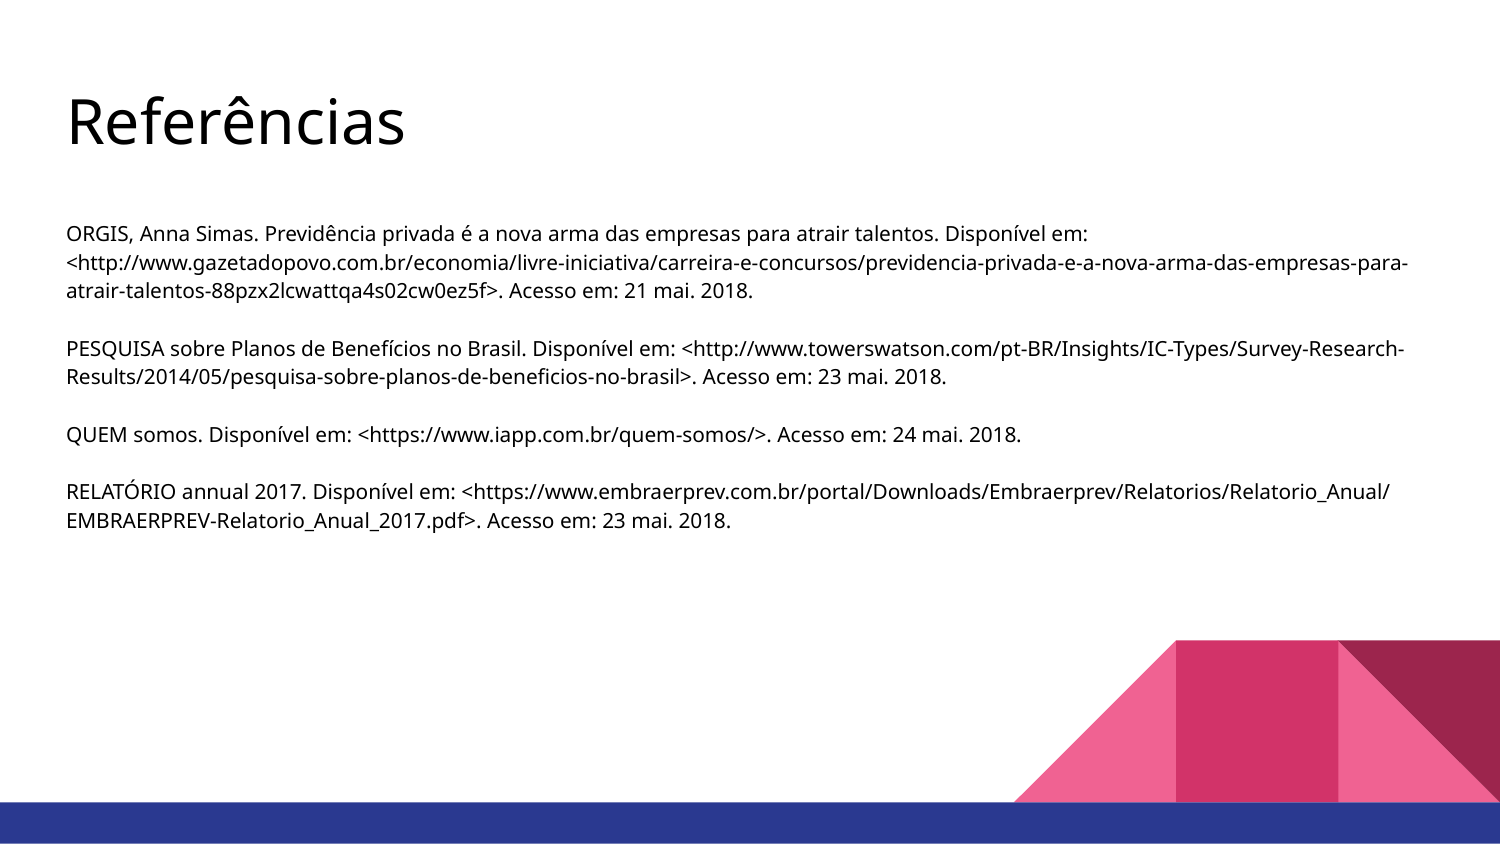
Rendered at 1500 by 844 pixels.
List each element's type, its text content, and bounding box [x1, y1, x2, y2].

title Referências [51, 67, 1449, 167]
list ORGIS, Anna Simas. Previdência privada é a nova arma das empresas para atrair talentos. Disponível em: <http://www.gazetadopovo.com.br/economia/livre-iniciativa/carreira-e-concursos/previdencia-privada-e-a-nova-arma-das-empresas-para-atrair-talentos-88pzx2lcwattqa4s02cw0ez5f>. Acesso em: 21 mai. 2018. PESQUISA sobre Planos de Benefícios no Brasil. Disponível em: <http://www.towerswatson.com/pt-BR/Insights/IC-Types/Survey-Research-Results/2014/05/pesquisa-sobre-planos-de-beneficios-no-brasil>. Acesso em: 23 mai. 2018. QUEM somos. Disponível em: <https://www.iapp.com.br/quem-somos/>. Acesso em: 24 mai. 2018. RELATÓRIO annual 2017. Disponível em: <https://www.embraerprev.com.br/portal/Downloads/Embraerprev/Relatorios/Relatorio_Anual/EMBRAERPREV-Relatorio_Anual_2017.pdf>. Acesso em: 23 mai. 2018. [51, 201, 1449, 750]
